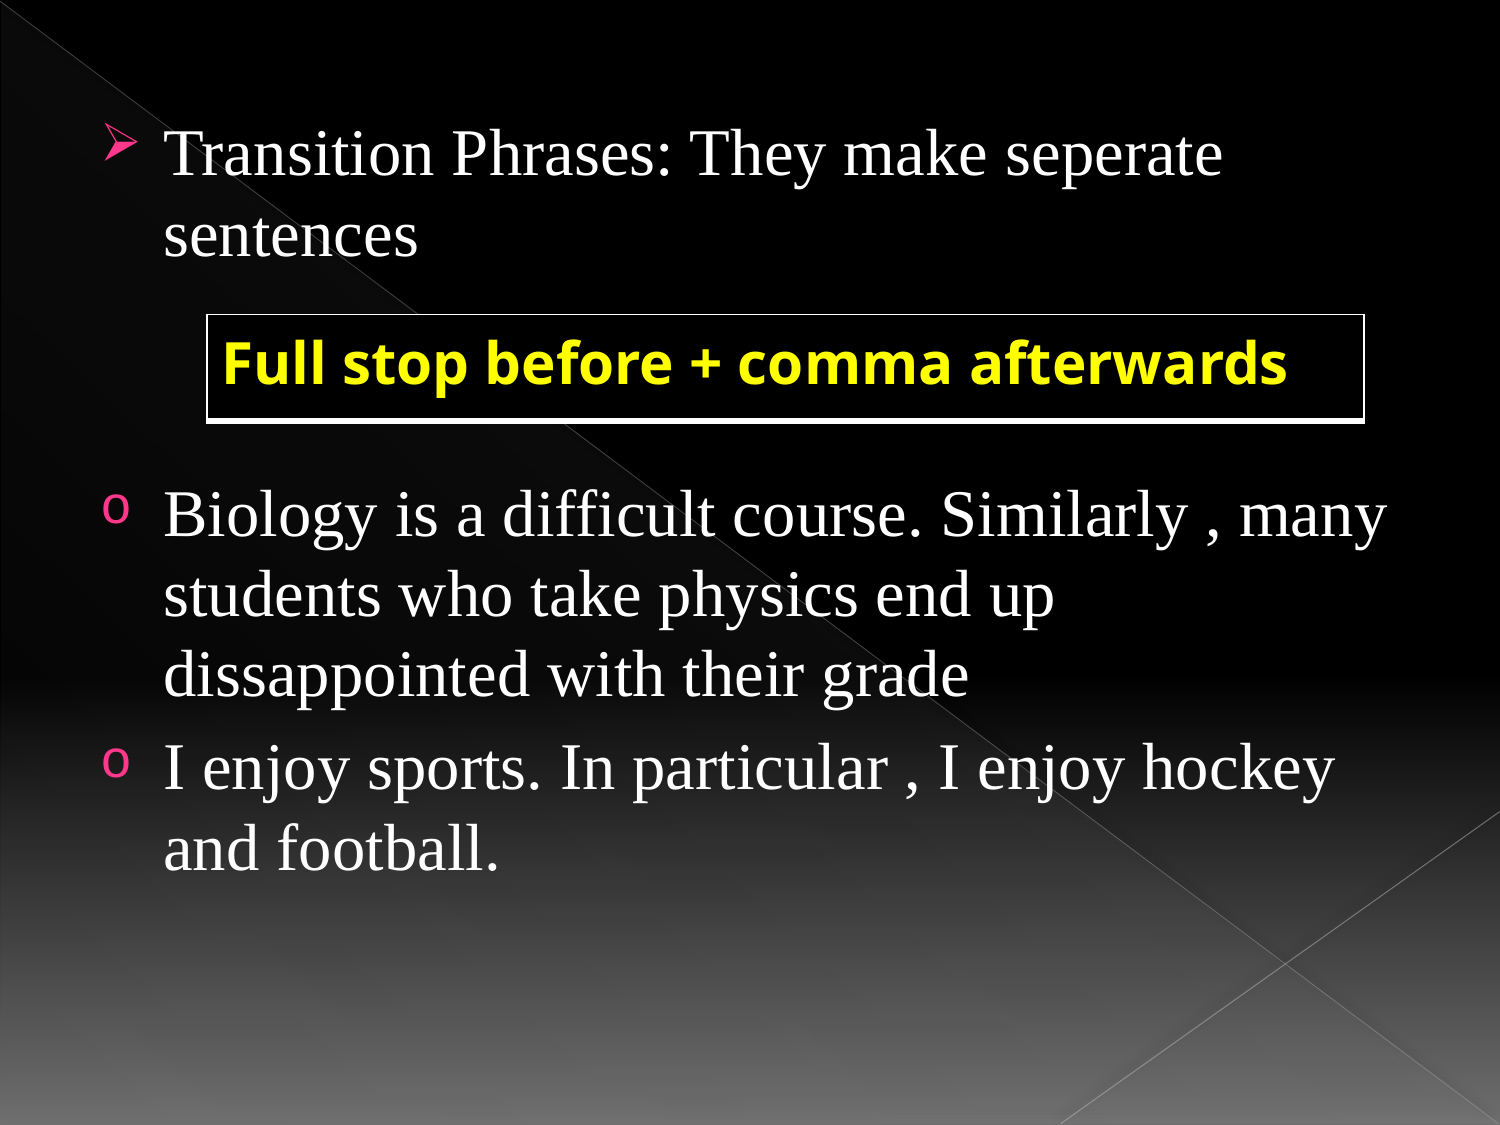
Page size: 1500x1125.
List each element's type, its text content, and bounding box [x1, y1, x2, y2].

list Transition Phrases: They make seperate sentences Biology is a difficult course. Similarly , many students who take physics end up dissappointed with their grade I enjoy sports. In particular , I enjoy hockey and football. [75, 101, 1425, 1059]
table_header Full stop before + comma afterwards [208, 315, 1363, 418]
